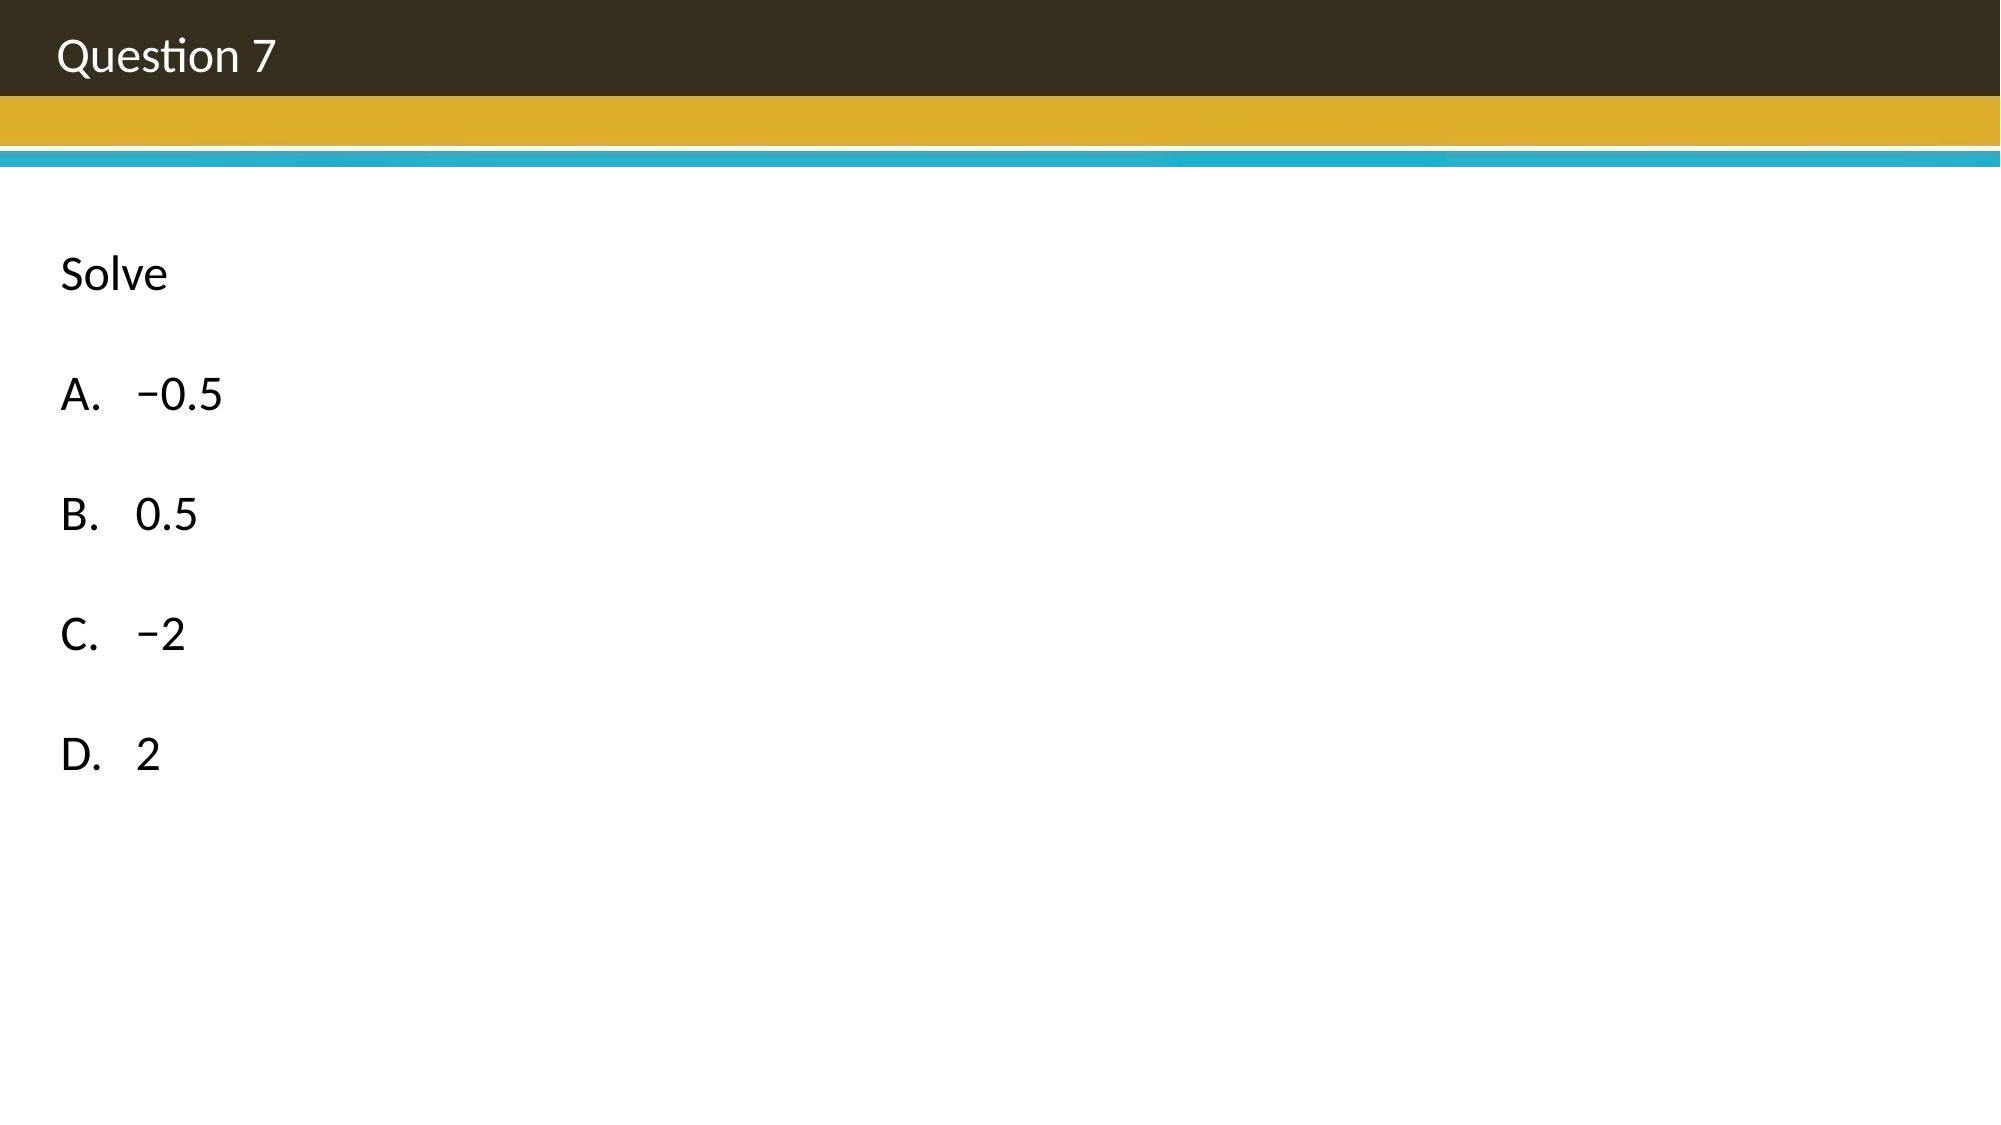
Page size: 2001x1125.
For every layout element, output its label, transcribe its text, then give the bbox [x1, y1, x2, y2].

picture [0, 0, 2000, 167]
text_box Question 7 [41, 14, 293, 90]
